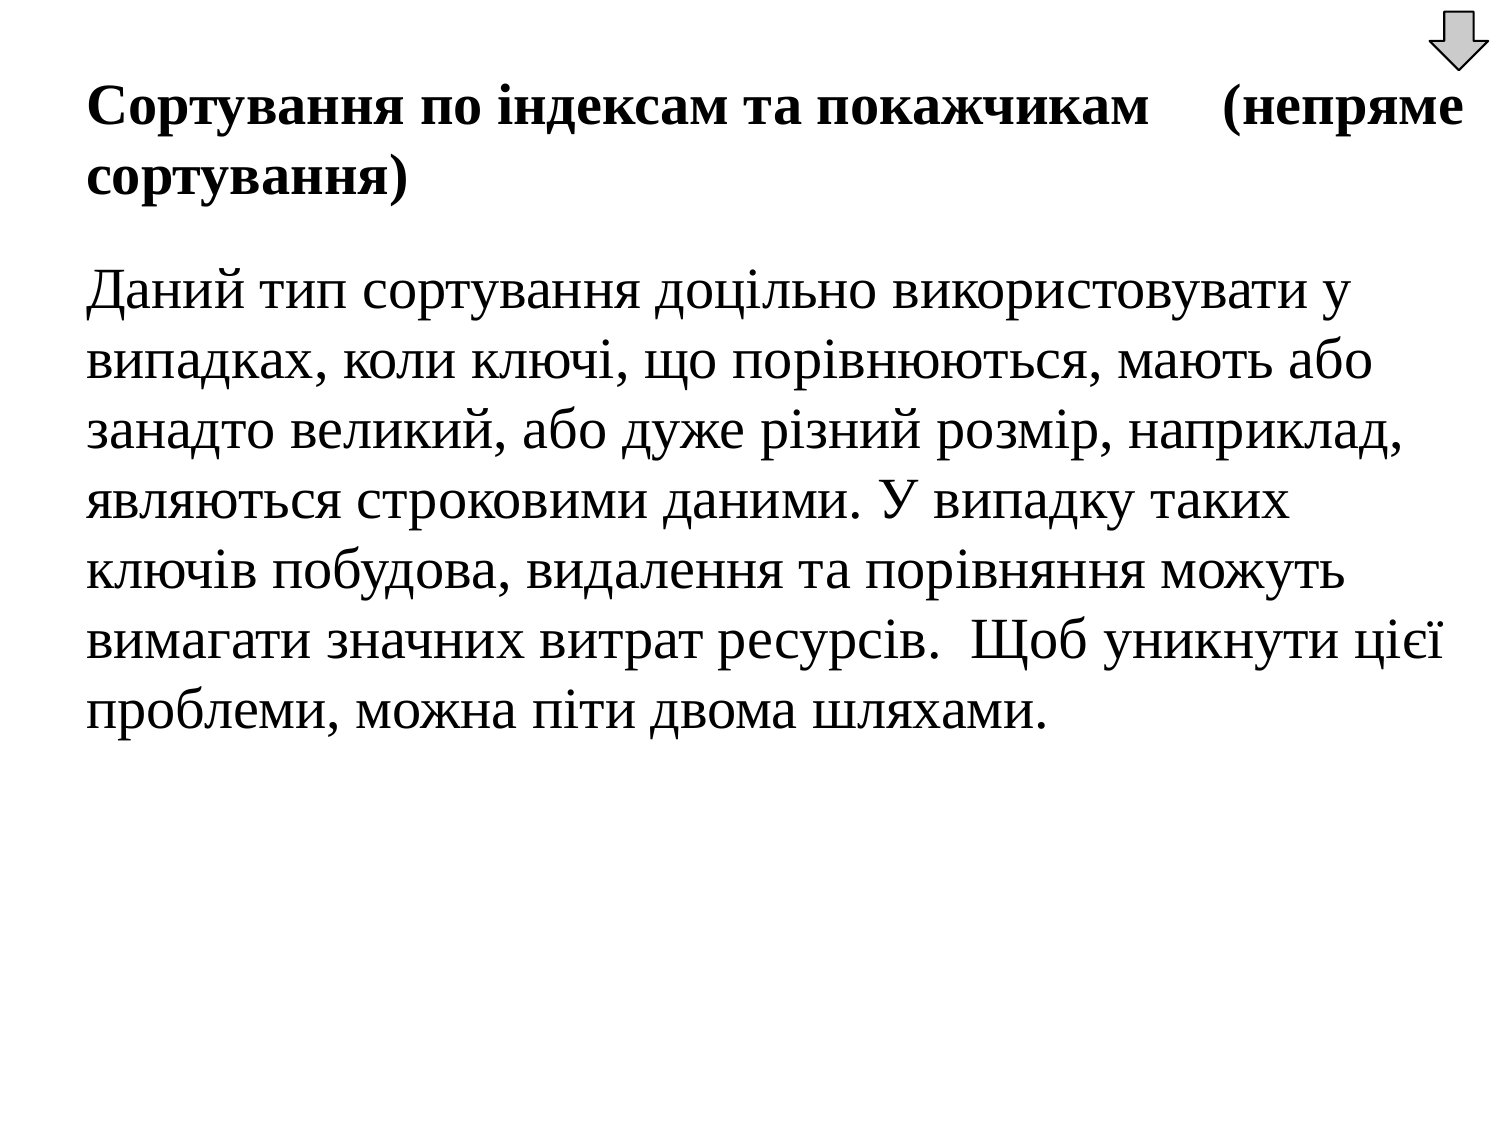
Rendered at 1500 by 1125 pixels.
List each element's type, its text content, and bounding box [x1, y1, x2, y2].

list Сортування по індексам та покажчикам (непряме сортування) Даний тип сортування доцільно використовувати у випадках, коли ключі, що порівнюються, мають або занадто великий, або дуже різний розмір, наприклад, являються строковими даними. У випадку таких ключів побудова, видалення та порівняння можуть вимагати значних витрат ресурсів. Щоб уникнути цієї проблеми, можна піти двома шляхами. [0, 58, 1500, 1125]
text_box [1429, 11, 1489, 71]
